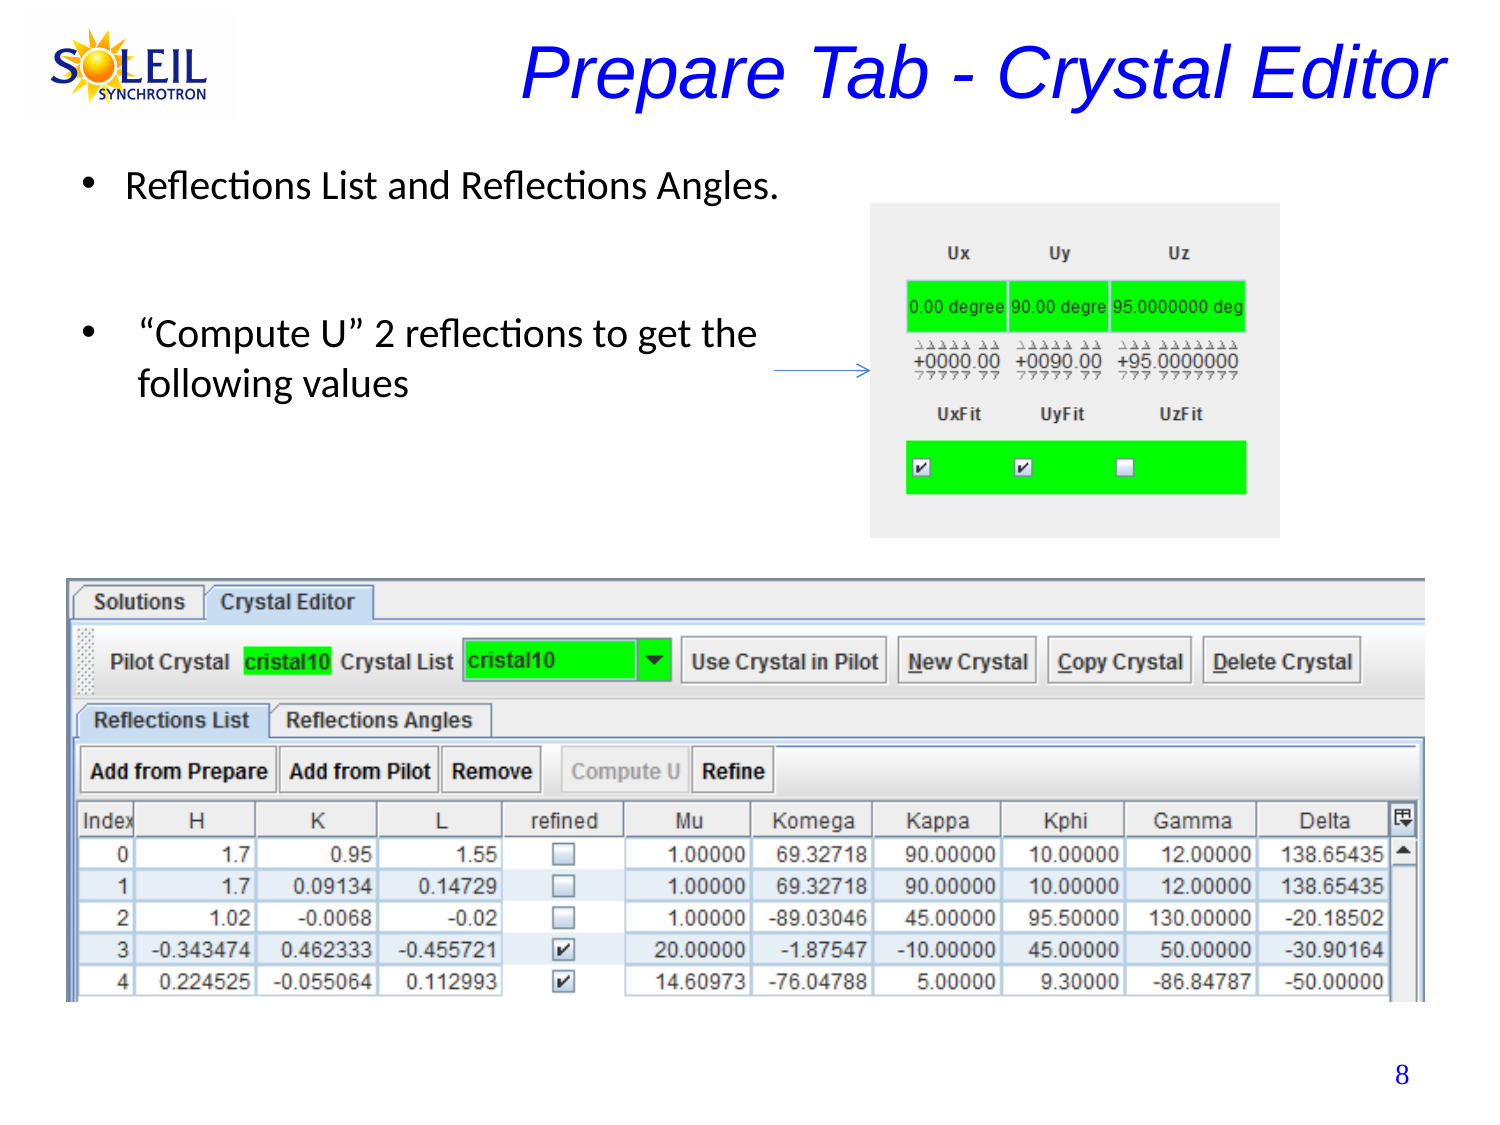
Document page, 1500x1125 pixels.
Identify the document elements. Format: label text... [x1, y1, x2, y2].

slide_number 8 [1074, 1042, 1425, 1103]
picture [870, 202, 1280, 539]
picture [66, 578, 1426, 1002]
list Reflections List and Reflections Angles. [66, 149, 950, 241]
title Prepare Tab - Crystal Editor [237, 10, 1463, 126]
text_box “Compute U” 2 reflections to get the following values [66, 298, 774, 444]
